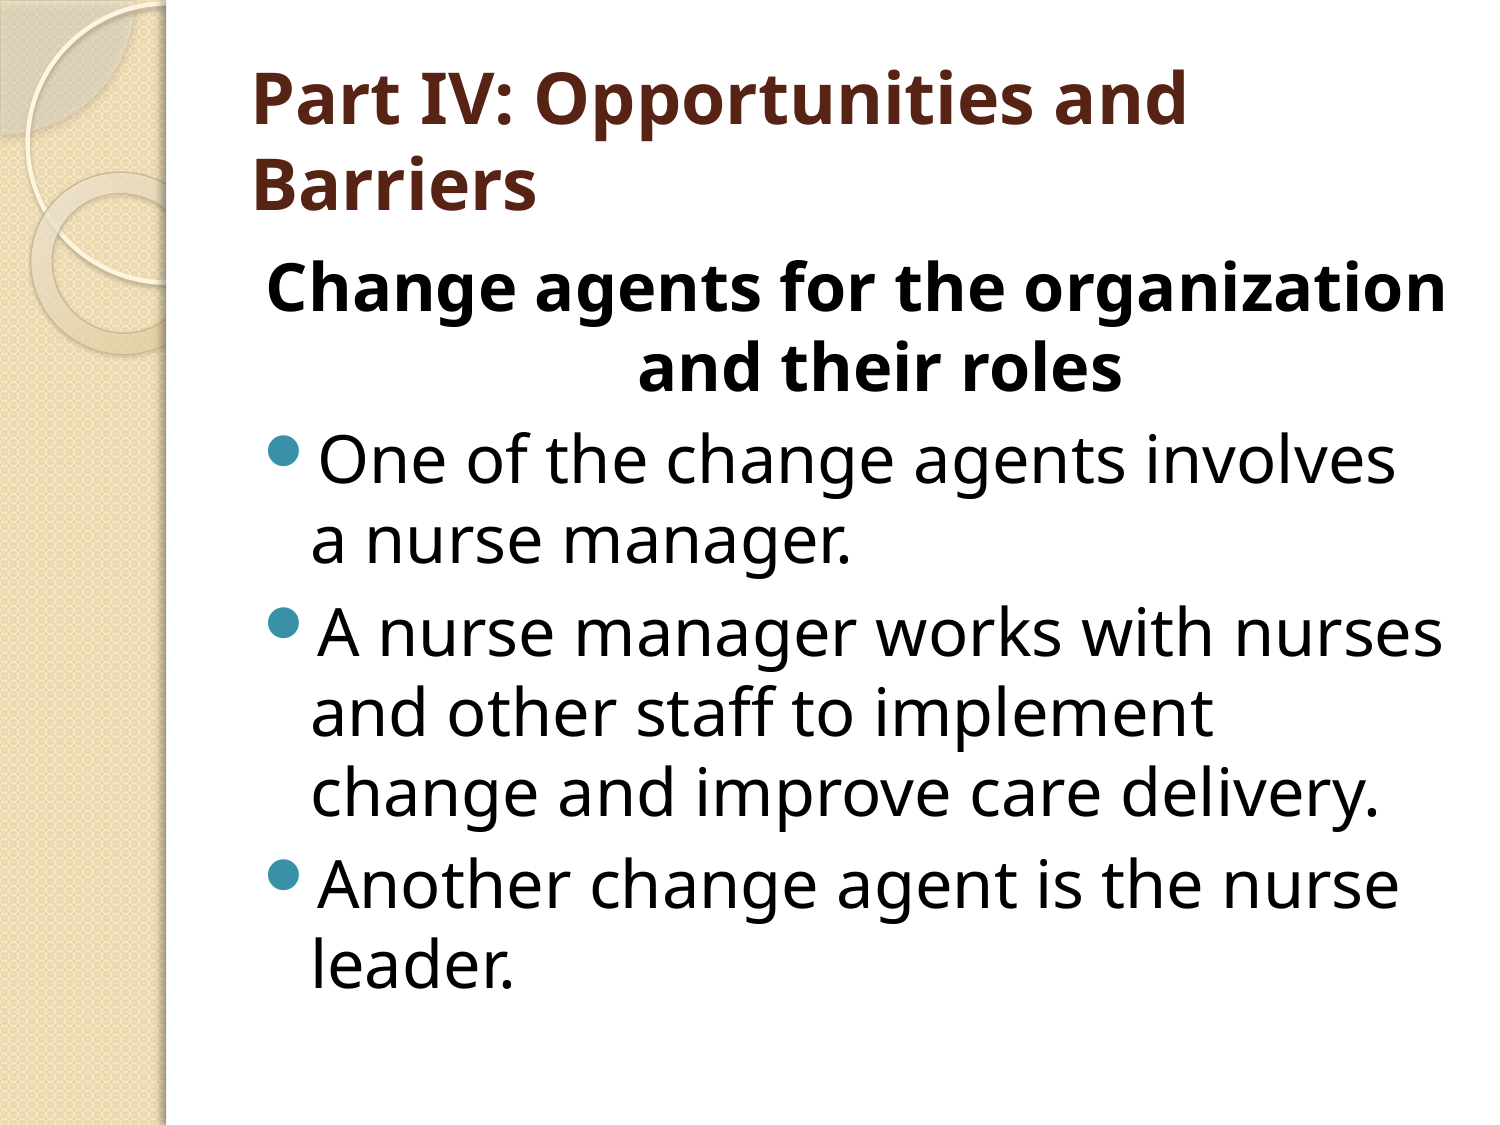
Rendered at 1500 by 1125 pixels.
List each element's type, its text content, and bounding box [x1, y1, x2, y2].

title Part IV: Opportunities and Barriers [235, 45, 1466, 233]
list Change agents for the organization and their roles One of the change agents involves a nurse manager. A nurse manager works with nurses and other staff to implement change and improve care delivery. Another change agent is the nurse leader. [235, 237, 1466, 1025]
